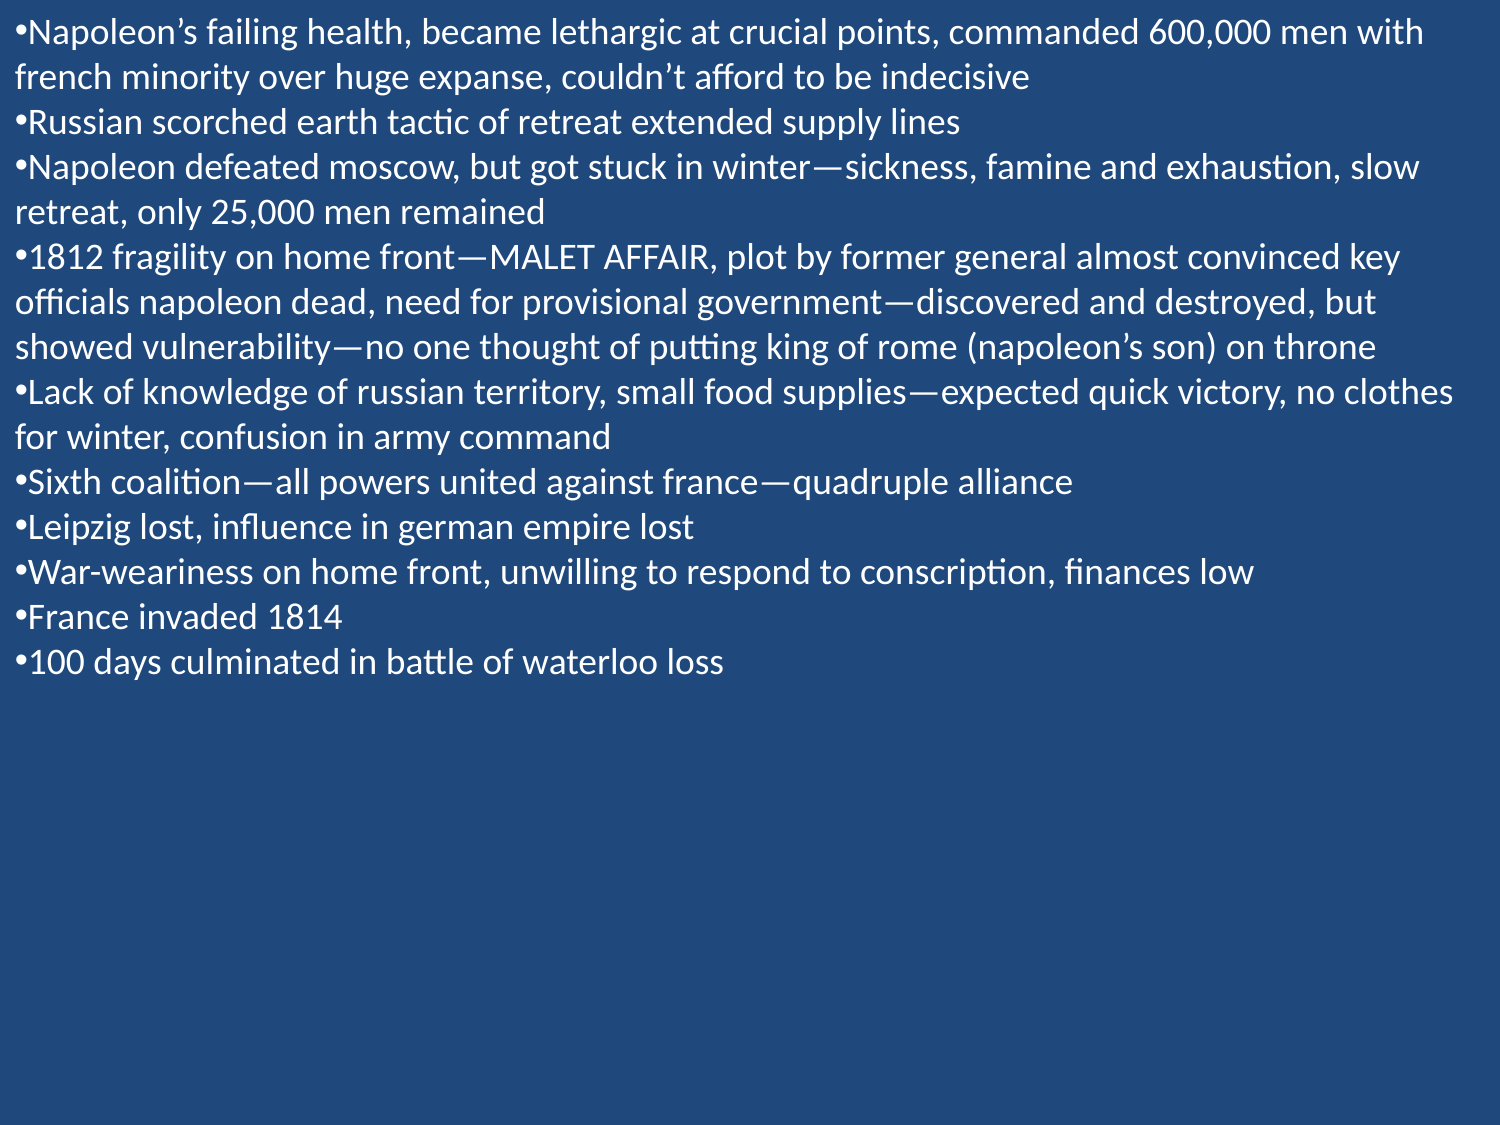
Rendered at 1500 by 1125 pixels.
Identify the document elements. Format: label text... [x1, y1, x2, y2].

text_box Napoleon’s failing health, became lethargic at crucial points, commanded 600,000 men with french minority over huge expanse, couldn’t afford to be indecisive Russian scorched earth tactic of retreat extended supply lines Napoleon defeated moscow, but got stuck in winter—sickness, famine and exhaustion, slow retreat, only 25,000 men remained 1812 fragility on home front—MALET AFFAIR, plot by former general almost convinced key officials napoleon dead, need for provisional government—discovered and destroyed, but showed vulnerability—no one thought of putting king of rome (napoleon’s son) on throne Lack of knowledge of russian territory, small food supplies—expected quick victory, no clothes for winter, confusion in army command Sixth coalition—all powers united against france—quadruple alliance Leipzig lost, influence in german empire lost War-weariness on home front, unwilling to respond to conscription, finances low France invaded 1814 100 days culminated in battle of waterloo loss [0, 0, 1500, 915]
